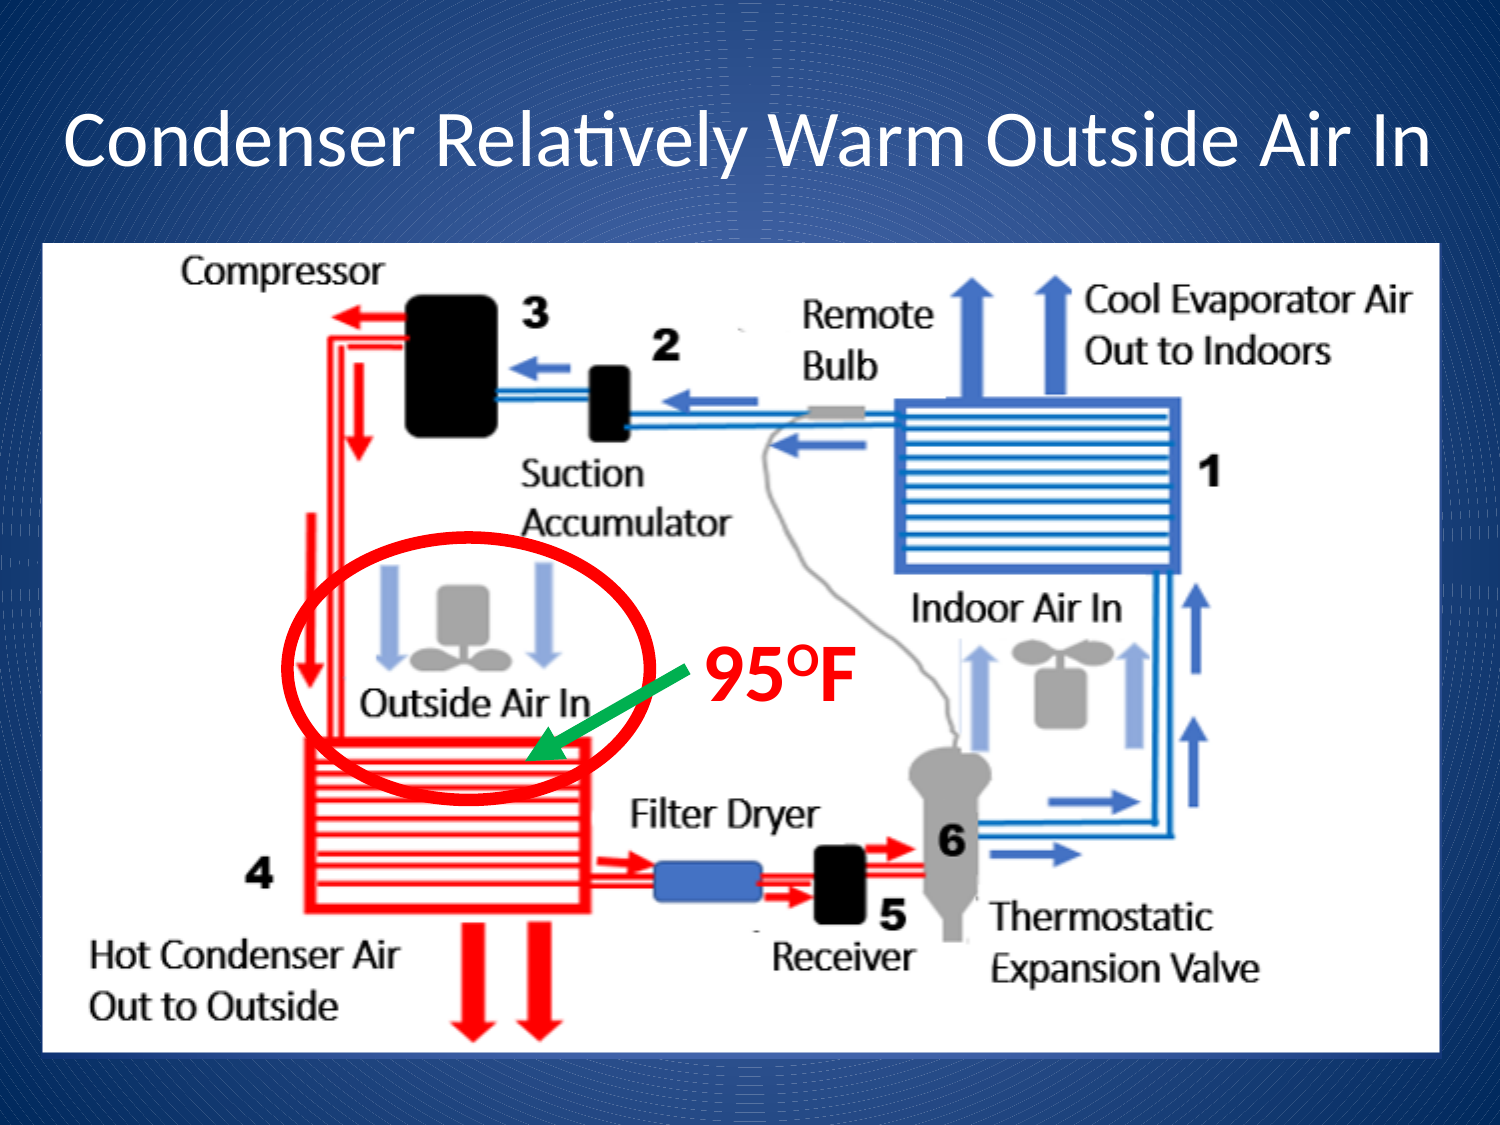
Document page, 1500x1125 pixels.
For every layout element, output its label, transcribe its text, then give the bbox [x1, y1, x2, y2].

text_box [524, 668, 688, 762]
picture [41, 243, 1442, 1059]
title Condenser Relatively Warm Outside Air In [0, 40, 1500, 229]
